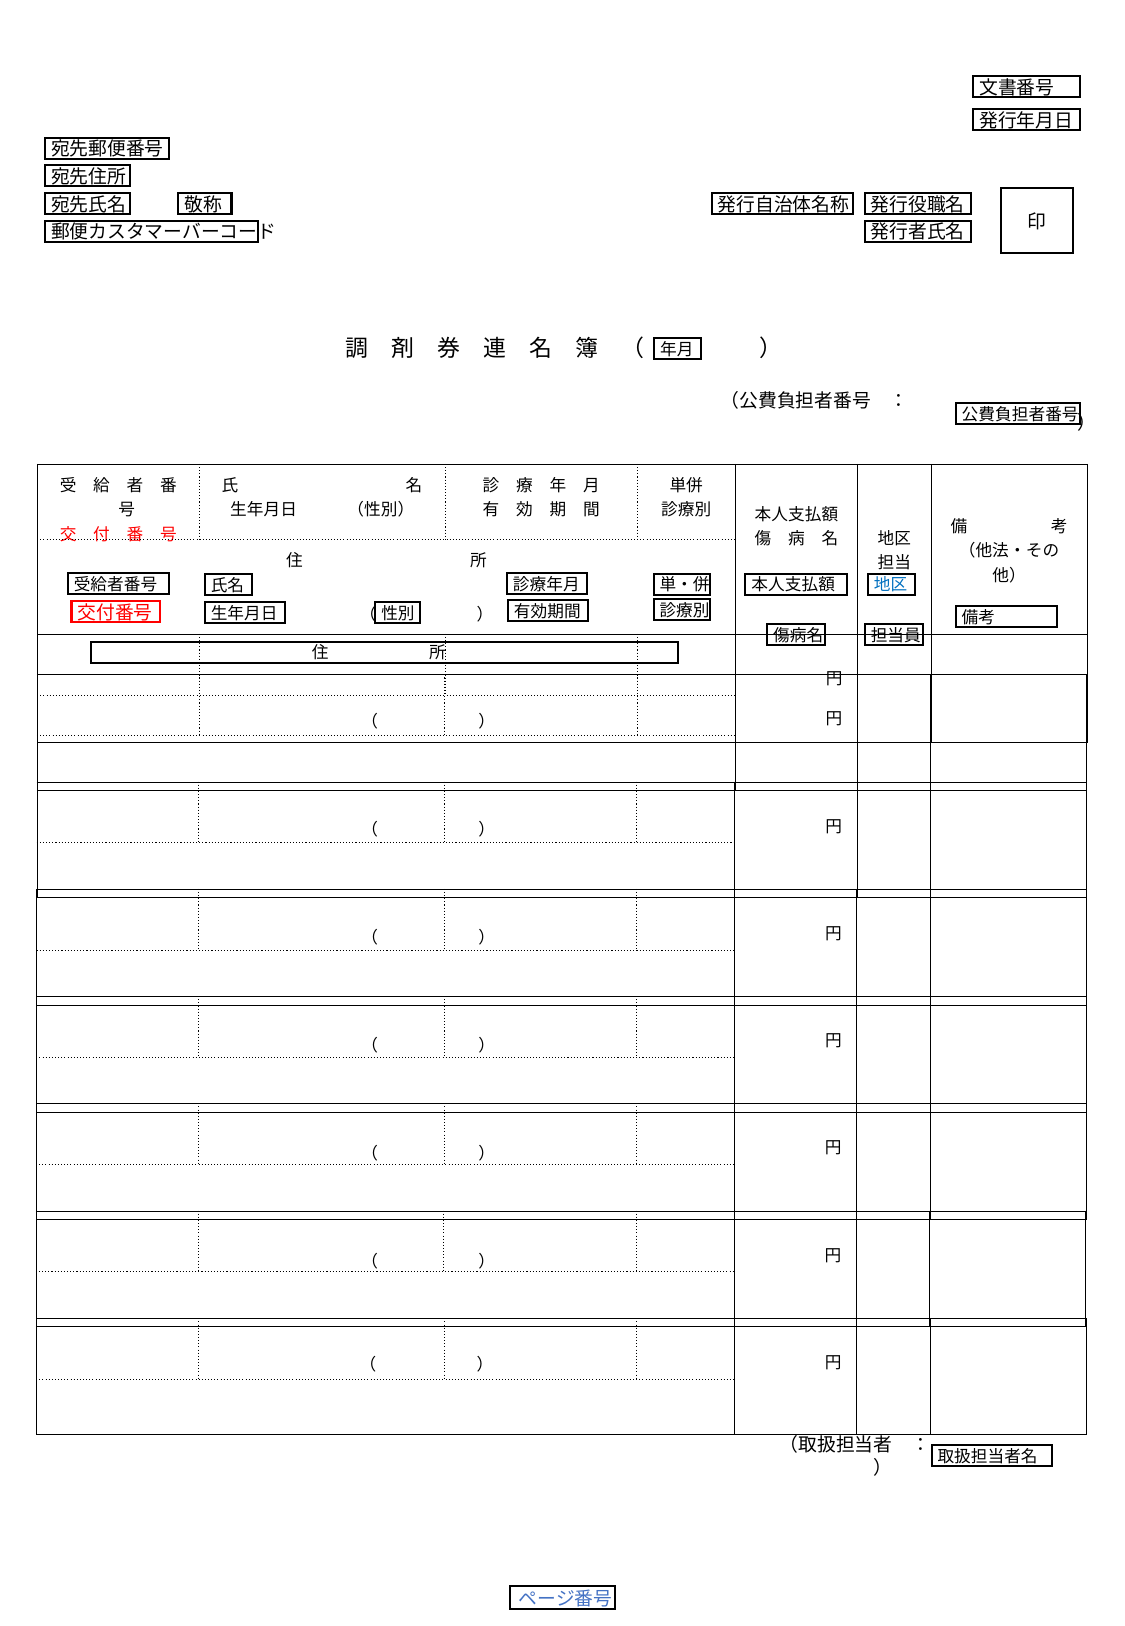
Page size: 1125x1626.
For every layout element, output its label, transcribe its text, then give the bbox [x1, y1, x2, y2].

text_box 地区 [867, 573, 916, 596]
table_header 円 [735, 890, 856, 996]
text_box （ ） [353, 1352, 442, 1375]
table_header [445, 783, 637, 843]
text_box （ ） [355, 1249, 444, 1272]
text_box 公費負担者番号 [955, 402, 1081, 425]
table_cell [38, 635, 199, 674]
table_header [930, 1212, 1085, 1318]
table_cell [38, 843, 734, 889]
text_box 文書番号 [972, 75, 1081, 98]
table_header 備 考 （他法・その他） [932, 465, 1087, 634]
text_box 氏名 [204, 573, 253, 596]
table_header [37, 1104, 198, 1165]
table_header 氏 名 生年月日 （性別） [199, 465, 445, 539]
table_header [199, 675, 445, 736]
text_box （ ） [355, 1033, 444, 1056]
text_box 受給者番号 [67, 572, 170, 595]
text_box 有効期間 [507, 599, 589, 622]
text_box （ ） [353, 602, 442, 625]
text_box 敬称 [177, 192, 233, 215]
table_header [199, 783, 445, 843]
table_header [198, 997, 444, 1057]
text_box 郵便カスタマーバーコード [44, 220, 259, 243]
table_header [38, 783, 199, 843]
table_header [198, 1212, 444, 1272]
table_header [857, 1104, 930, 1211]
text_box ページ番号 [509, 1585, 616, 1610]
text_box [711, 188, 1074, 254]
text_box 単・併 [653, 573, 711, 596]
table_cell [445, 635, 637, 641]
text_box 住 所 [90, 641, 679, 664]
table_header [444, 1319, 636, 1380]
table_header [38, 675, 199, 736]
table_header [858, 783, 930, 889]
table_header [931, 783, 1086, 889]
table_header [37, 1319, 198, 1380]
table_header 円 [735, 1319, 856, 1434]
table_cell [37, 950, 734, 996]
table_header 単併 診療別 [637, 465, 735, 539]
table_cell [858, 635, 931, 674]
table_header 地区担当 [858, 465, 931, 634]
table_header 円 [735, 1212, 856, 1318]
text_box 本人支払額 [744, 573, 848, 596]
text_box 傷病名 [766, 623, 826, 646]
table_cell [637, 635, 735, 674]
table_header [858, 675, 930, 782]
text_box 生年月日 [204, 601, 286, 624]
text_box （ ） [355, 925, 444, 948]
table_header [37, 890, 199, 950]
table_header 受 給 者 番 号 交 付 番 号 [38, 465, 199, 539]
text_box 宛先氏名 [44, 192, 131, 215]
table_header 円 [735, 1104, 856, 1211]
table_header [857, 890, 930, 996]
table_cell [37, 1272, 734, 1318]
table_header [199, 890, 445, 950]
text_box 年月 [653, 337, 702, 360]
table_header [931, 890, 1086, 996]
text_box 発行年月日 [972, 108, 1081, 131]
table_header [636, 1104, 734, 1165]
table_header [37, 1212, 198, 1272]
text_box （ ） [355, 1141, 444, 1164]
table_header 円 [736, 675, 857, 782]
table_header [931, 1319, 1086, 1434]
table_header 円 [735, 783, 857, 889]
table_cell 円 [736, 635, 857, 674]
table_header [636, 1212, 734, 1272]
table_header [857, 1212, 929, 1318]
text_box 宛先住所 [44, 164, 131, 187]
table_cell [445, 664, 637, 674]
text_box （ ） [355, 710, 444, 733]
table_cell [37, 1057, 734, 1103]
table_header [637, 675, 735, 736]
table_header [445, 675, 637, 736]
table_header 診 療 年 月 有 効 期 間 [445, 465, 637, 539]
table_header 円 [735, 997, 856, 1103]
table_cell [199, 664, 445, 674]
table_header [198, 1104, 444, 1165]
table_header [445, 890, 637, 950]
text_box 備考 [955, 605, 1058, 628]
table_cell 住 所 [38, 539, 735, 634]
text_box 担当員 [864, 623, 924, 646]
table_header [636, 1319, 734, 1380]
table_header [37, 997, 198, 1057]
table_header [931, 675, 1086, 782]
table_header [637, 890, 734, 950]
table_header [444, 1104, 636, 1165]
table_header [637, 783, 734, 843]
table_header 本人支払額傷 病 名 [736, 465, 857, 634]
table_cell [37, 1380, 734, 1434]
text_box 調 剤 券 連 名 簿 （ ） [91, 326, 1037, 392]
text_box 診療別 [653, 598, 711, 621]
table_header [198, 1319, 444, 1380]
table_header [444, 1212, 636, 1272]
table_header [857, 1319, 930, 1434]
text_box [764, 1436, 1124, 1475]
table_cell [38, 736, 735, 782]
table_header [636, 997, 734, 1057]
table_cell [199, 635, 445, 641]
text_box 交付番号 [70, 600, 161, 623]
text_box （ ） [355, 817, 444, 841]
table_header [857, 997, 930, 1103]
text_box 宛先郵便番号 [44, 137, 170, 160]
text_box （公費負担者番号 ： ） [698, 381, 1111, 464]
text_box 診療年月 [506, 572, 588, 595]
table_header [931, 997, 1086, 1103]
table_header [444, 997, 636, 1057]
table_cell [37, 1165, 734, 1211]
table_cell [932, 635, 1087, 674]
table_header [931, 1104, 1086, 1211]
